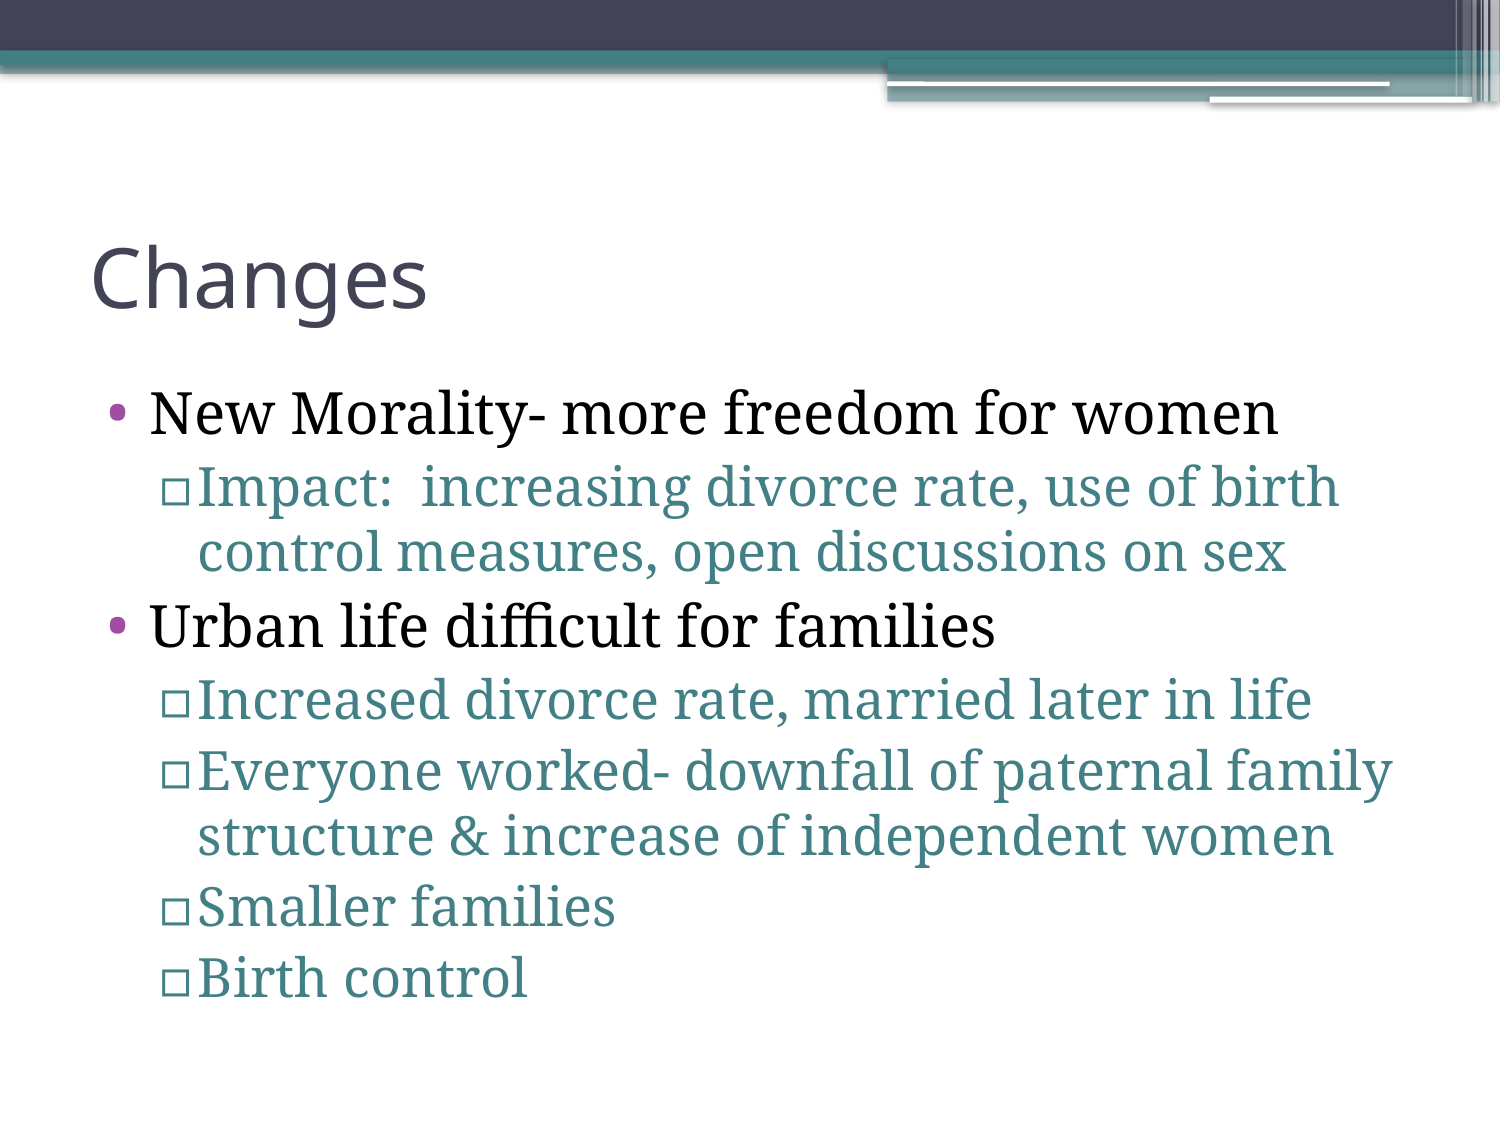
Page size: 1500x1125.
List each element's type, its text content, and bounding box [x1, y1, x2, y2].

title Changes [75, 187, 1425, 363]
list New Morality- more freedom for women Impact: increasing divorce rate, use of birth control measures, open discussions on sex Urban life difficult for families Increased divorce rate, married later in life Everyone worked- downfall of paternal family structure & increase of independent women Smaller families Birth control [75, 368, 1425, 1079]
